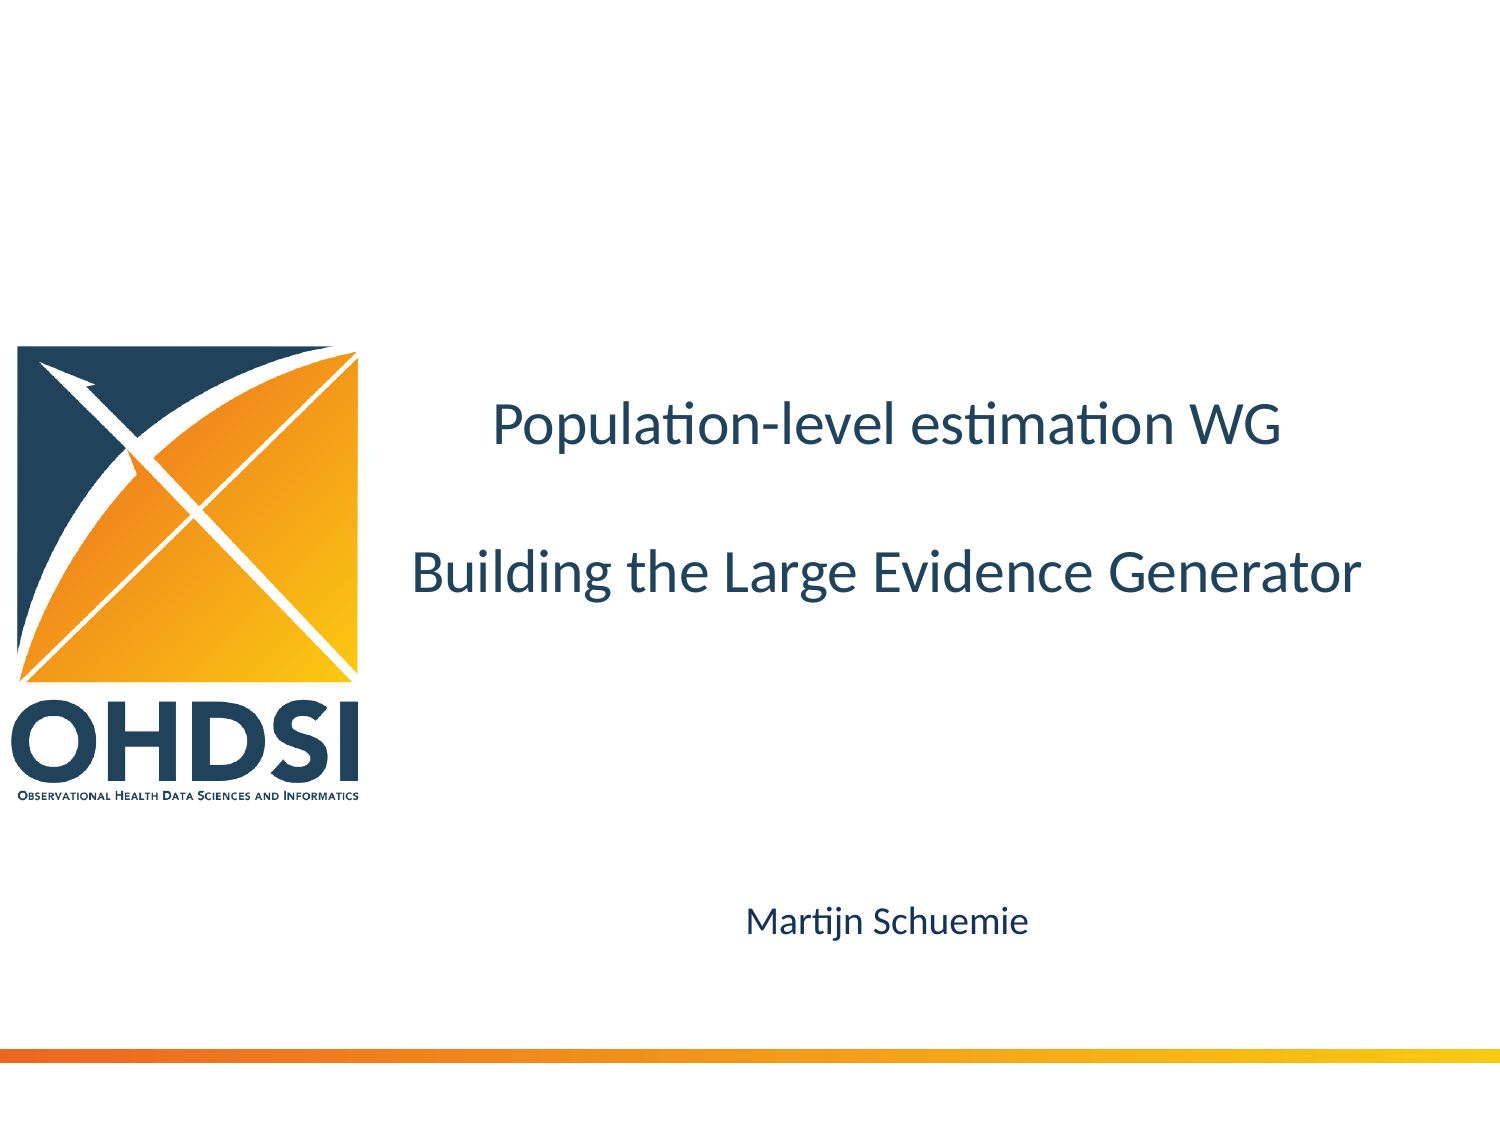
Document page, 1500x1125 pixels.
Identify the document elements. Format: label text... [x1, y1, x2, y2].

subtitle Martijn Schuemie [387, 887, 1388, 950]
picture [0, 307, 403, 838]
title Population-level estimation WG Building the Large Evidence Generator [387, 349, 1388, 638]
